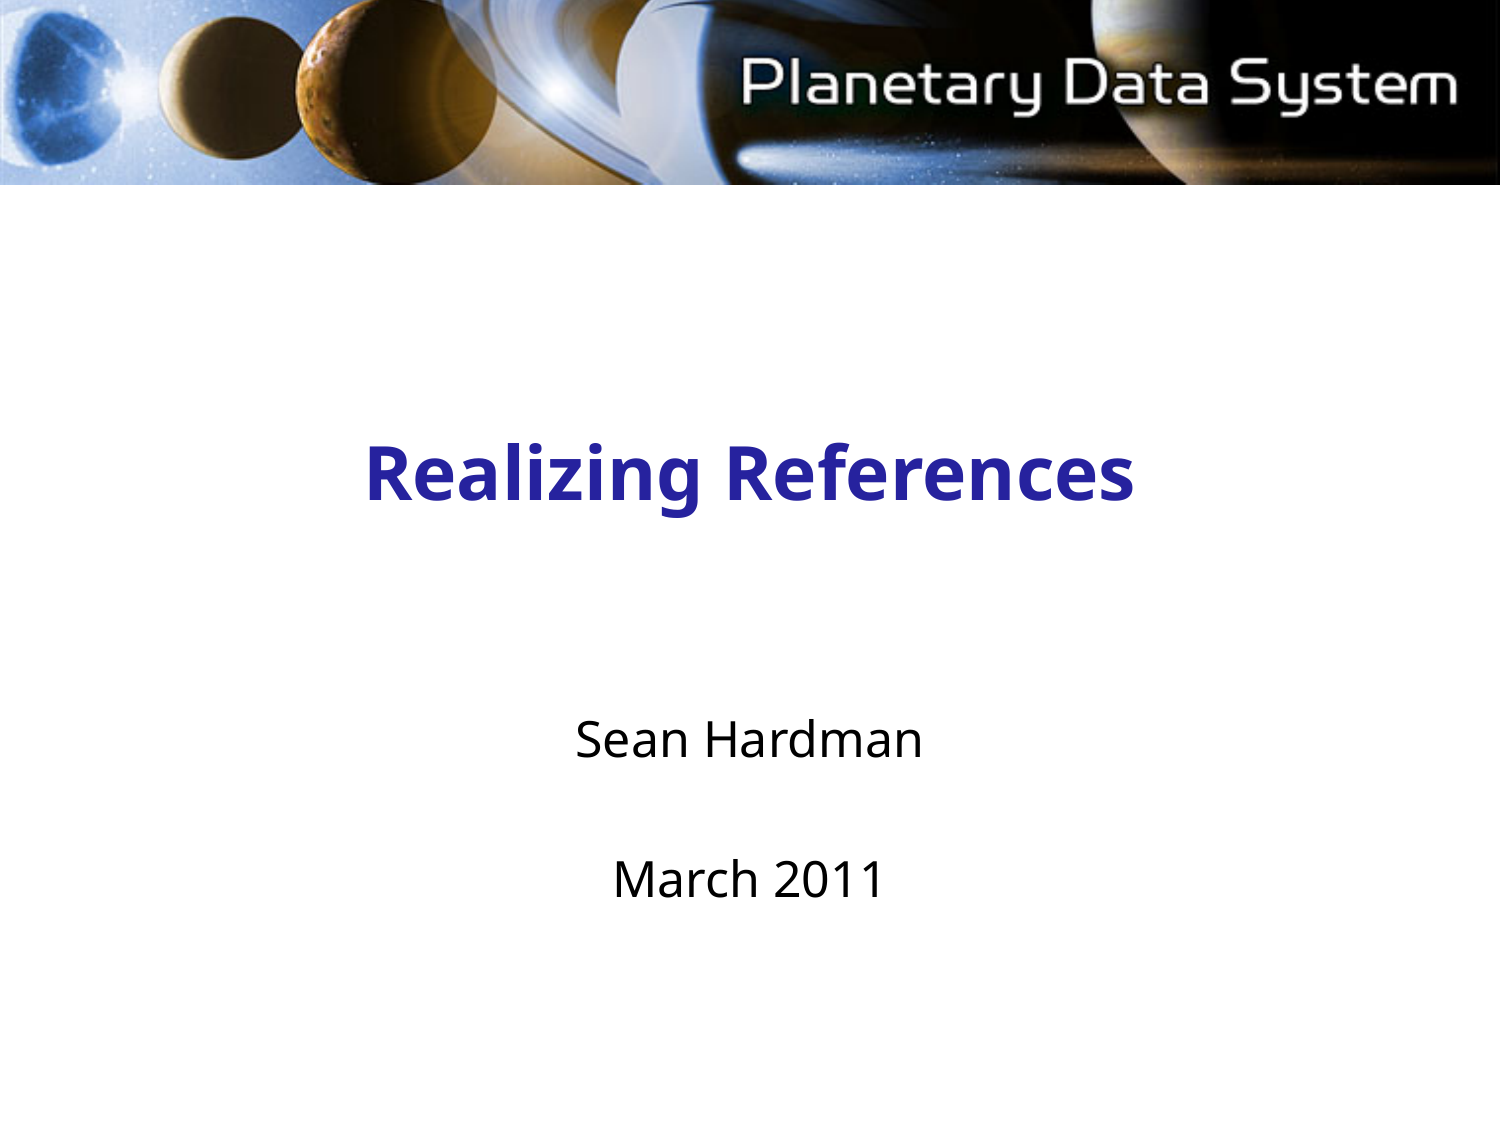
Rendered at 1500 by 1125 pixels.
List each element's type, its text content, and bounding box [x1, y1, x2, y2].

subtitle Sean Hardman March 2011 [224, 699, 1276, 988]
title Realizing References [112, 349, 1388, 591]
picture [0, 0, 1500, 185]
